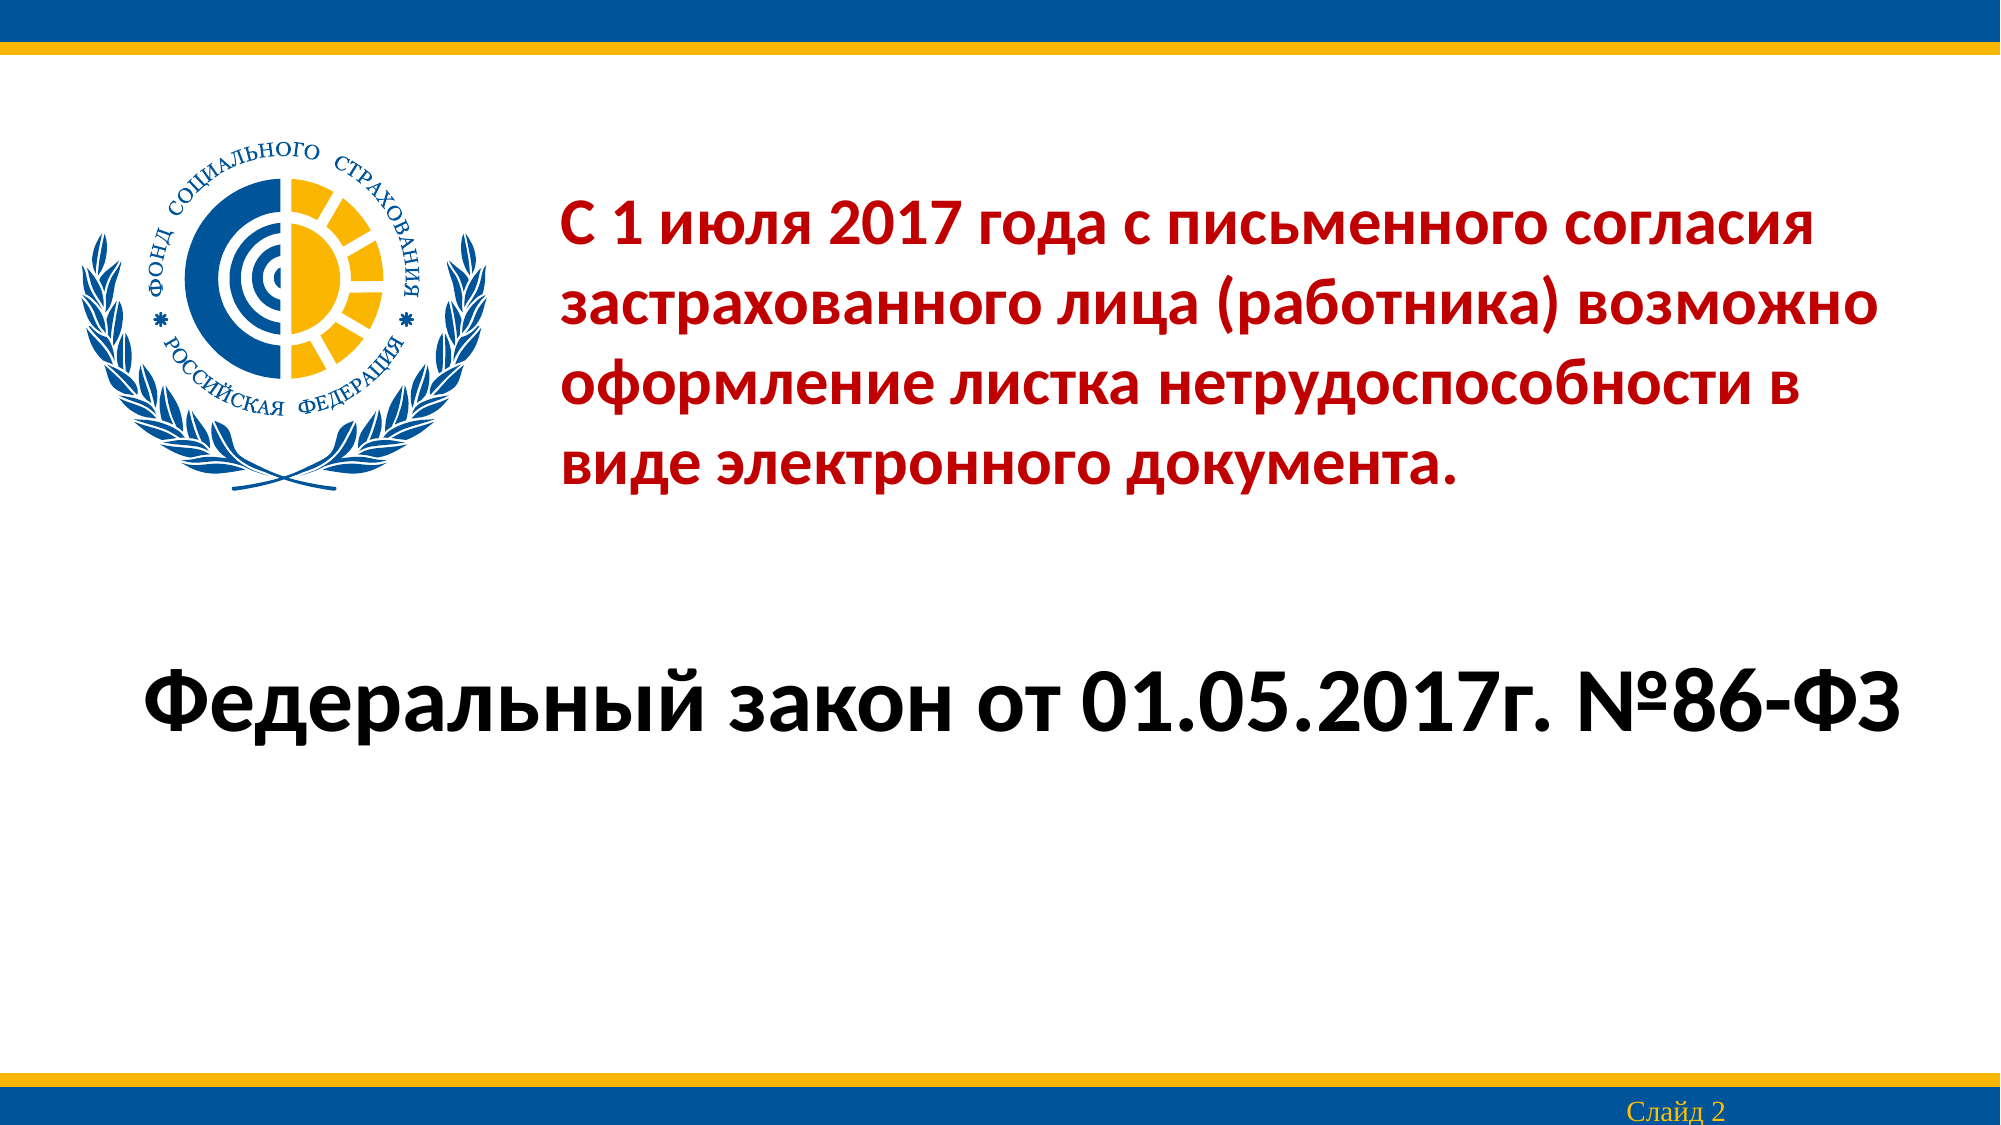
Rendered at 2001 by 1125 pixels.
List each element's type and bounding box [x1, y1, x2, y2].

text_box [0, 0, 2000, 1125]
text_box [81, 141, 487, 491]
